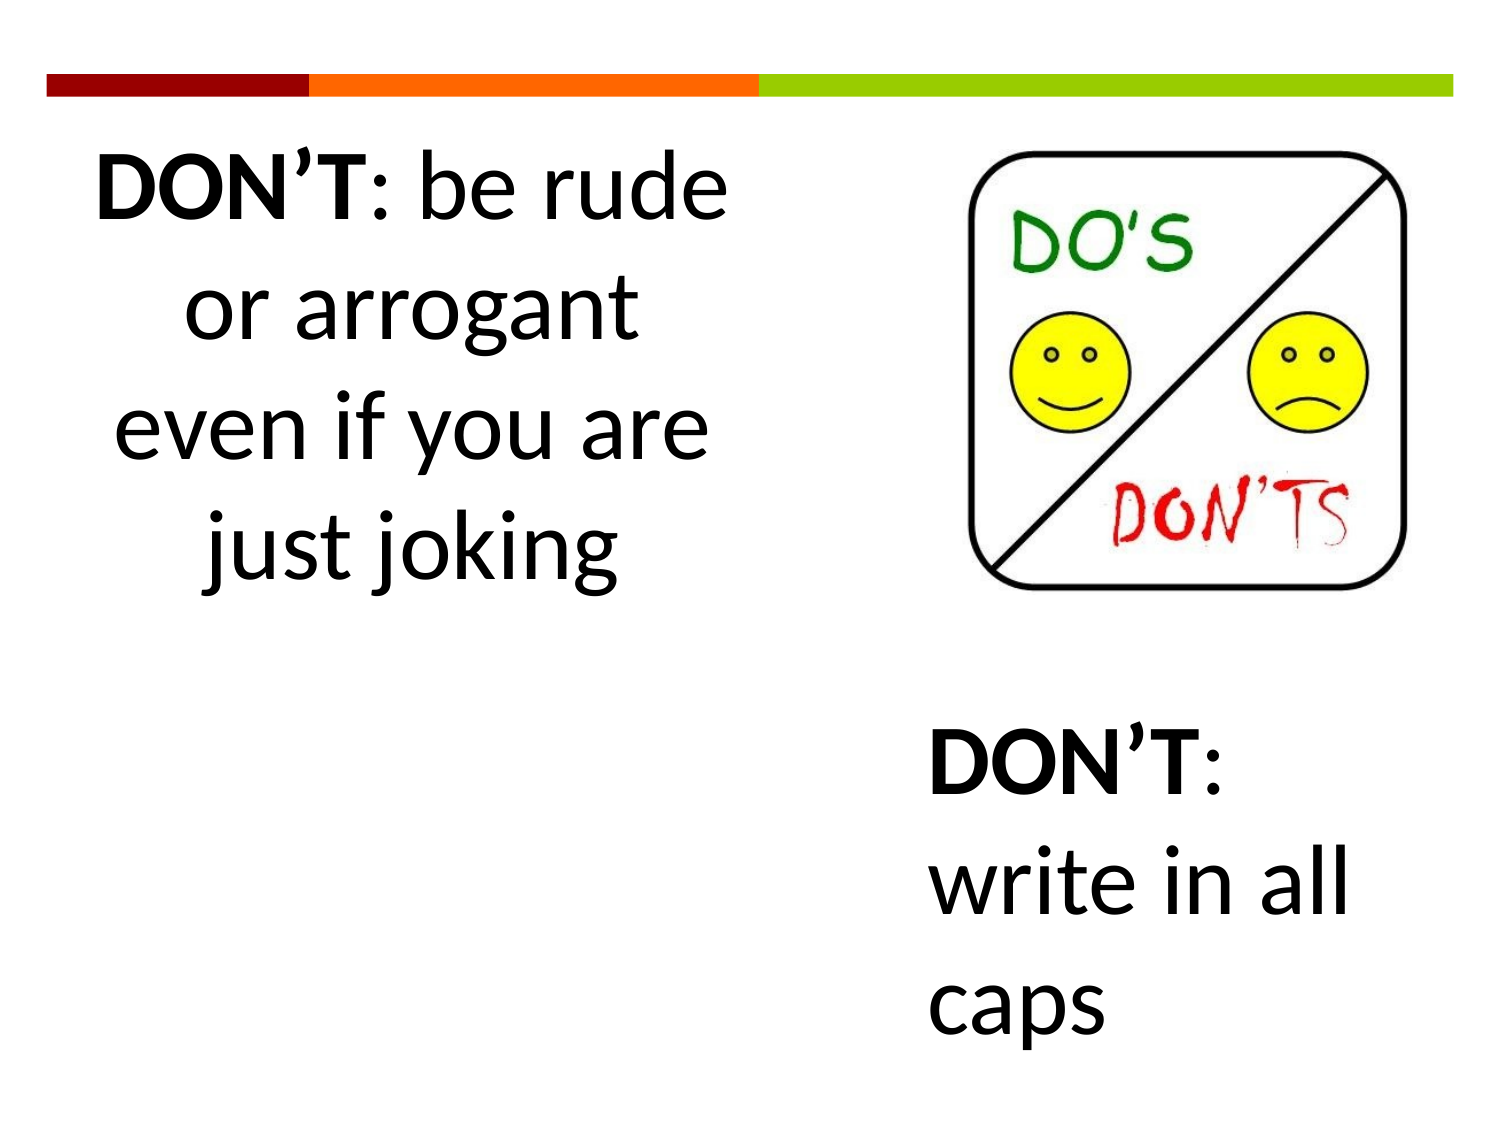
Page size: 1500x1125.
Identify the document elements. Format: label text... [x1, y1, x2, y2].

picture [961, 149, 1413, 595]
text_box DON’T: be rude or arrogant even if you are just joking [0, 112, 750, 607]
text_box DON’T: write in all caps [837, 687, 1400, 1063]
